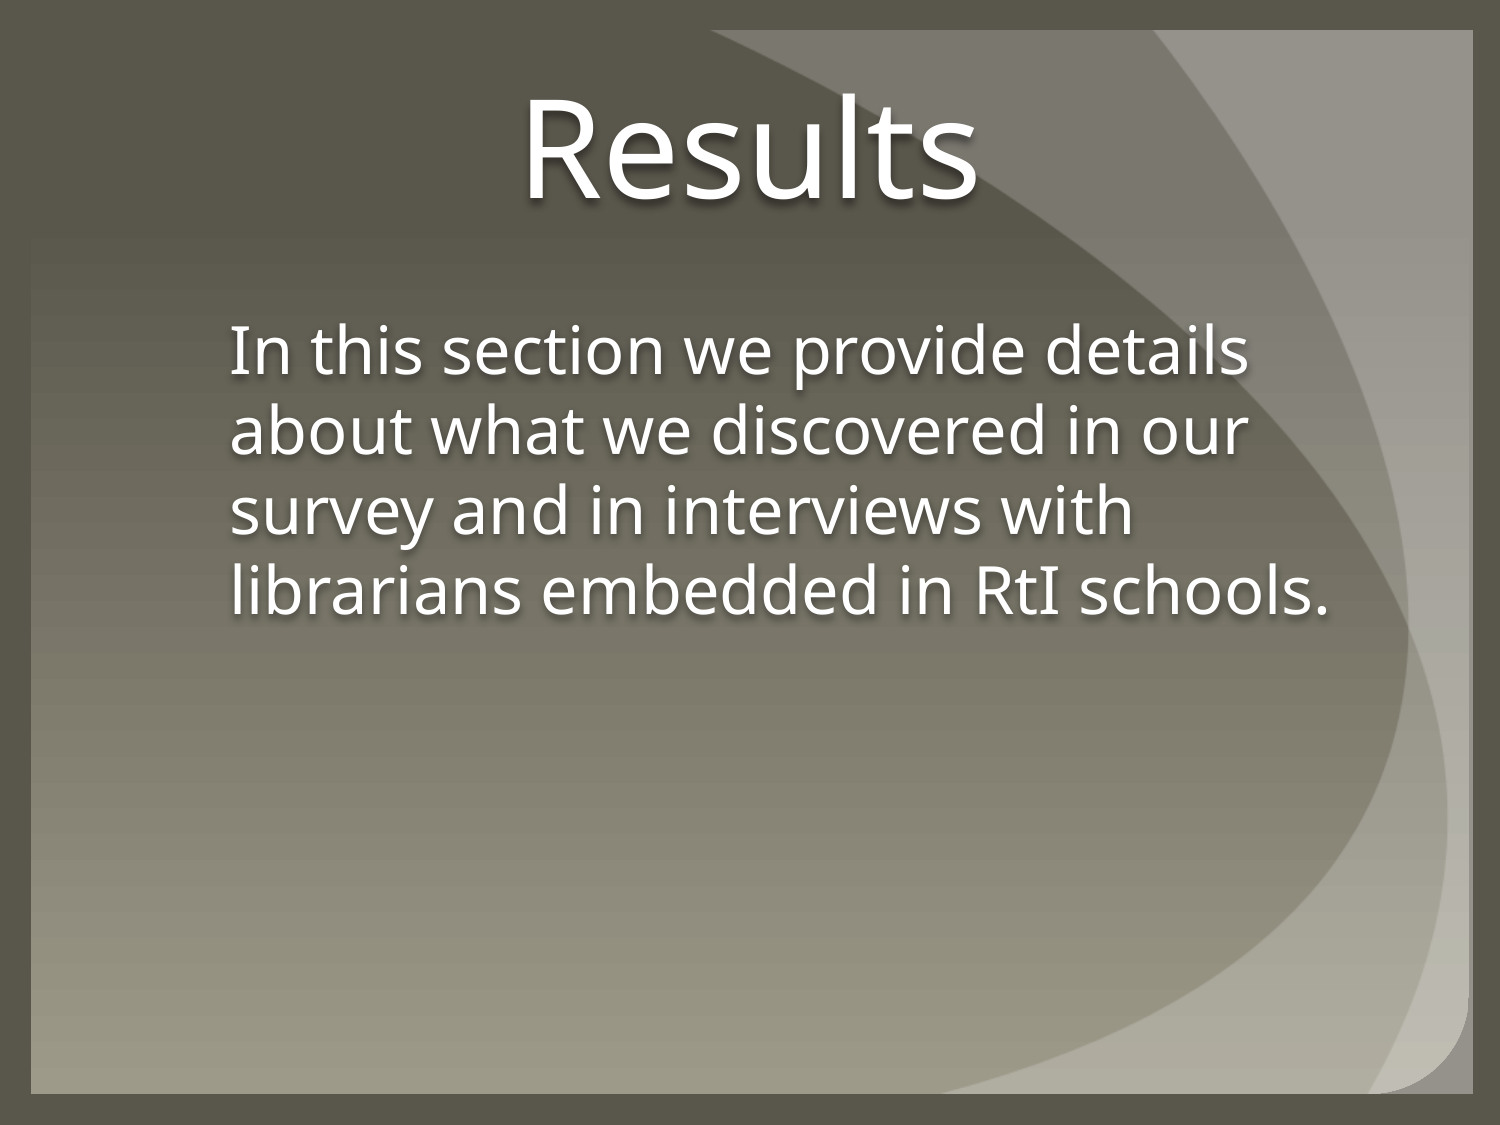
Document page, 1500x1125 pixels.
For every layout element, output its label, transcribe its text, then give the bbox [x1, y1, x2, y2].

picture [24, 30, 1473, 1094]
title Results [127, 62, 1372, 234]
list In this section we provide details about what we discovered in our survey and in interviews with librarians embedded in RtI schools. [168, 299, 1412, 991]
